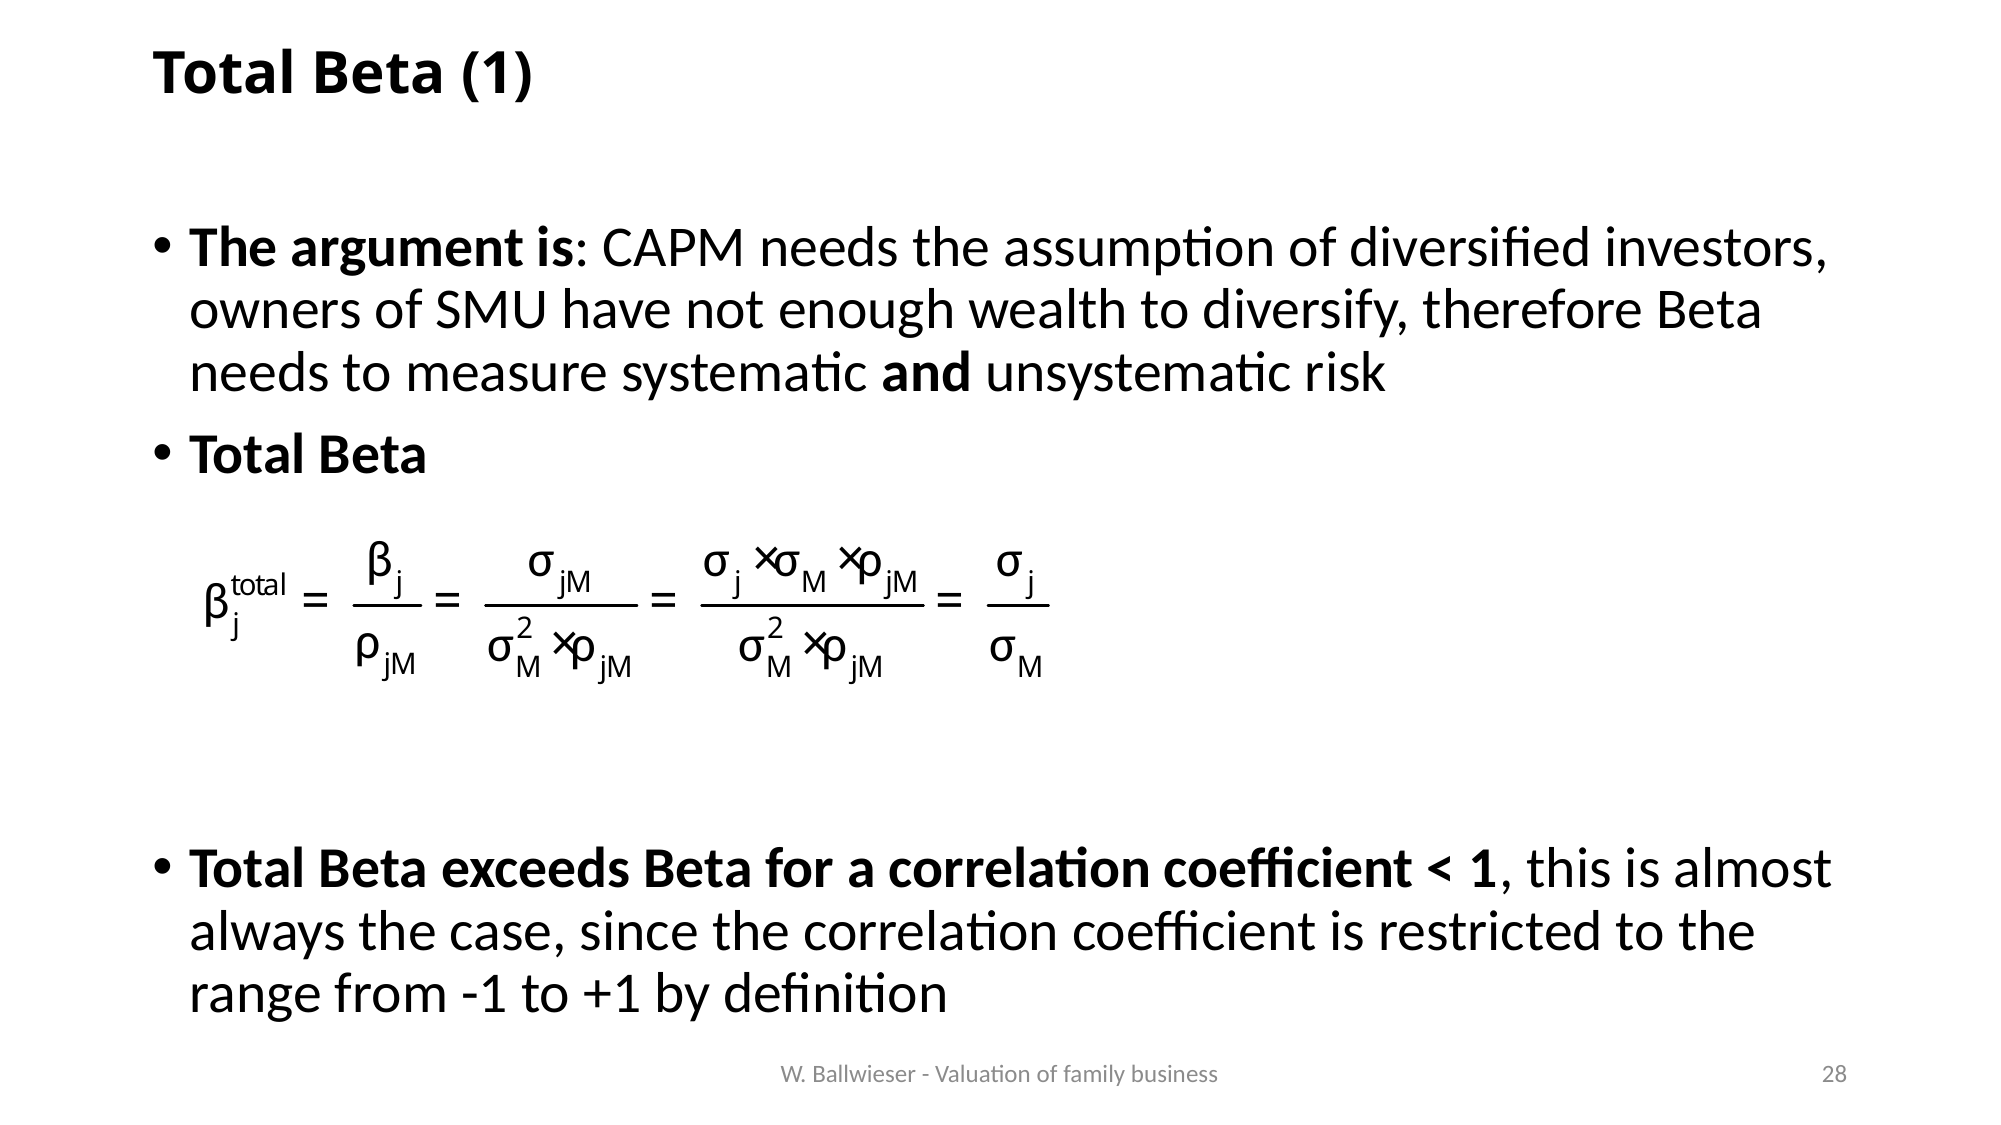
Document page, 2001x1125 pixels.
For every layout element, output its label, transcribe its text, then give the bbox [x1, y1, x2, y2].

list The argument is: CAPM needs the assumption of diversified investors, owners of SMU have not enough wealth to diversify, therefore Beta needs to measure systematic and unsystematic risk Total Beta Total Beta exceeds Beta for a correlation coefficient < 1, this is almost always the case, since the correlation coefficient is restricted to the range from -1 to +1 by definition [137, 209, 1863, 1040]
title Total Beta (1) [137, 1, 1863, 149]
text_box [197, 520, 1063, 694]
footer W. Ballwieser - Valuation of family business [662, 1042, 1338, 1103]
slide_number 28 [1412, 1042, 1863, 1103]
